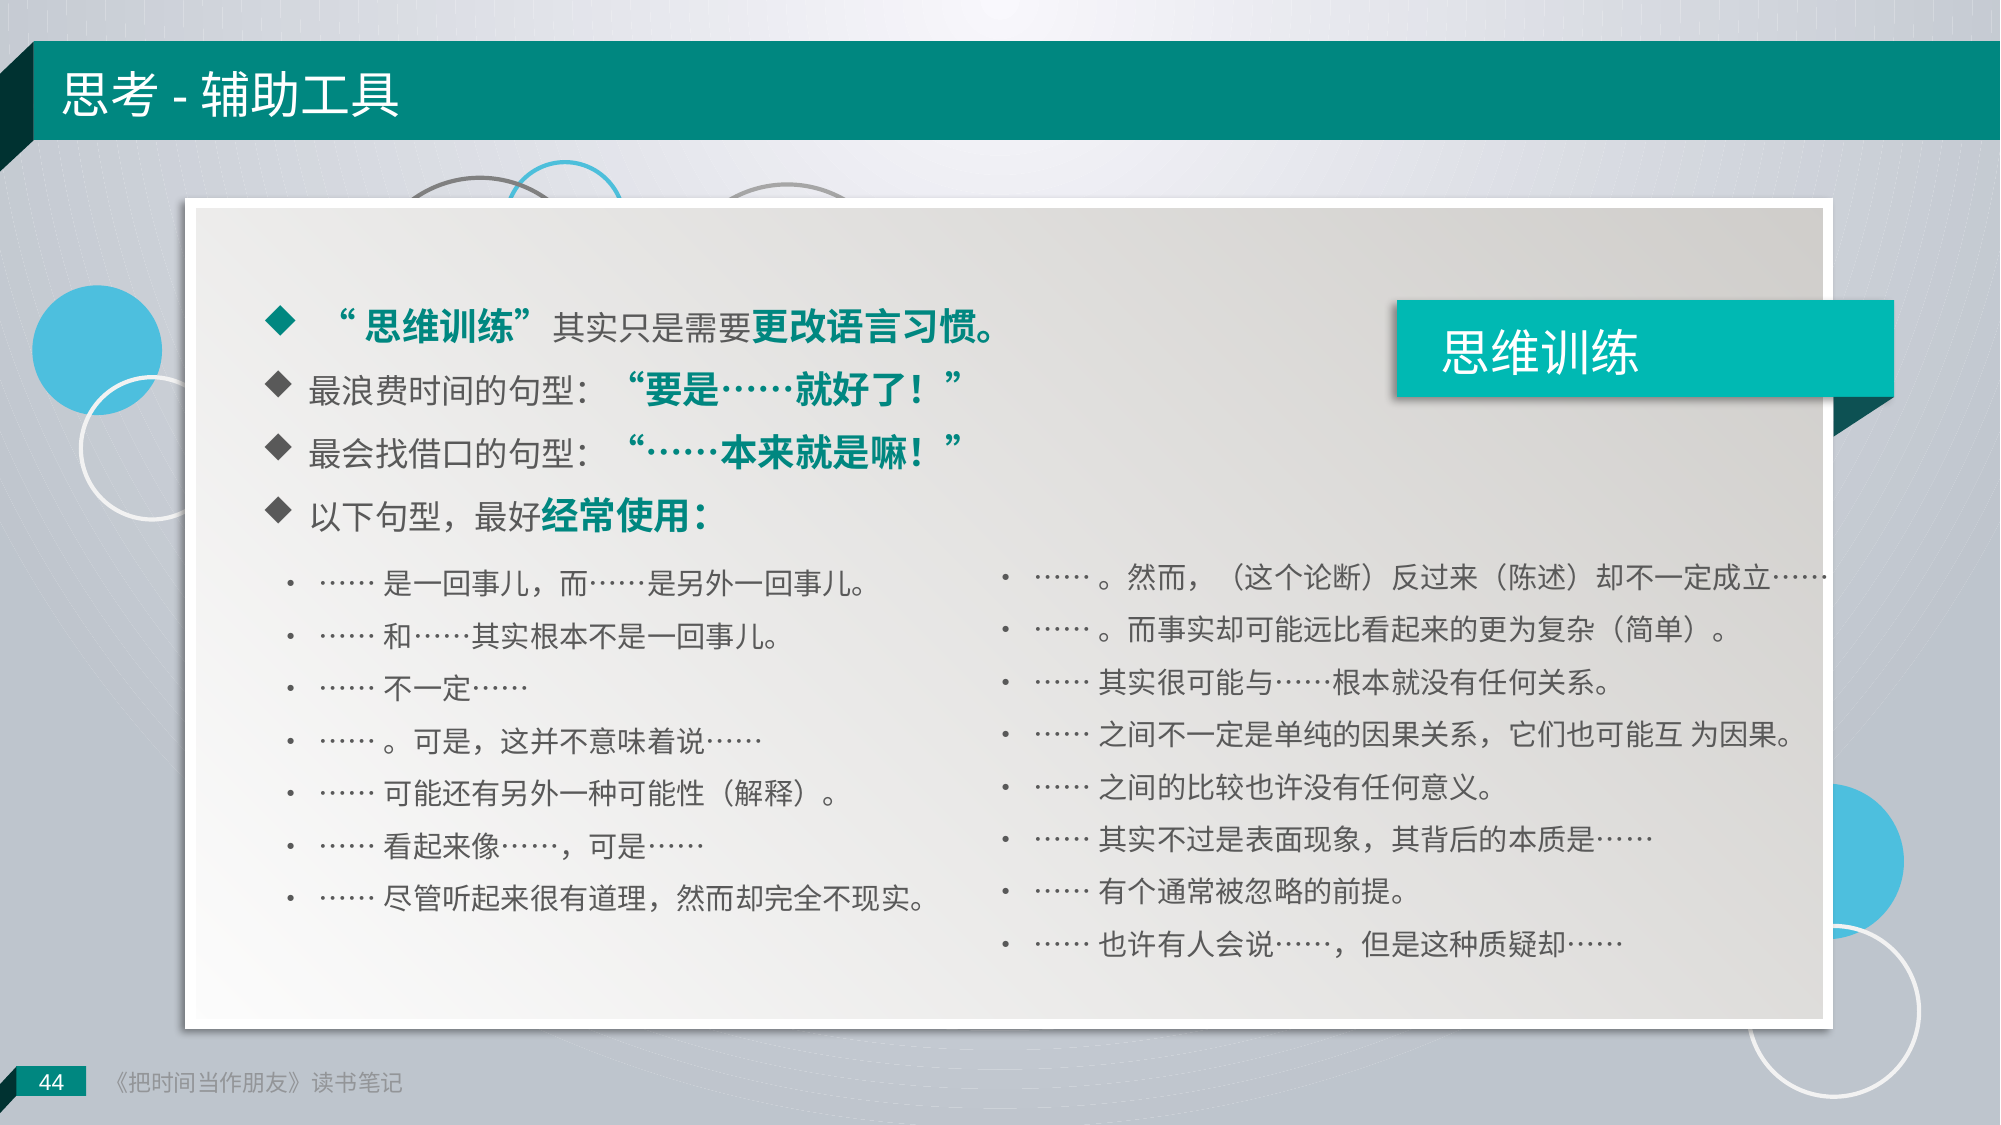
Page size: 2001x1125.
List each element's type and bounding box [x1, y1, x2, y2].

text_box [0, 41, 2000, 1117]
